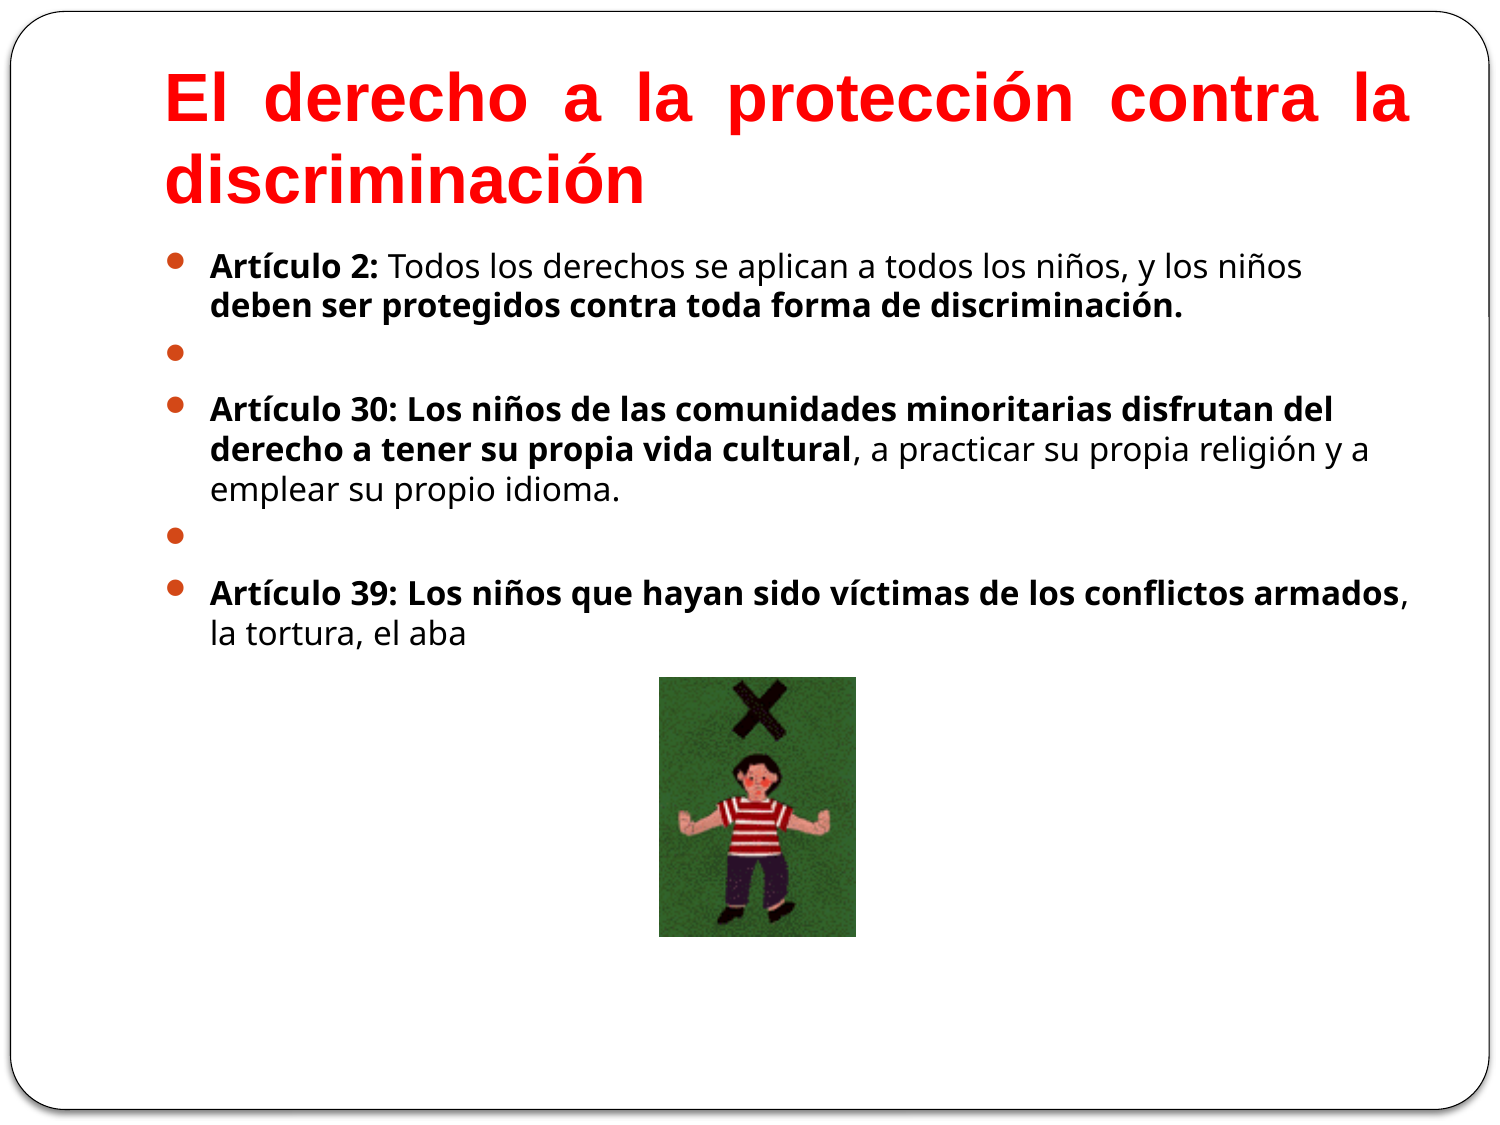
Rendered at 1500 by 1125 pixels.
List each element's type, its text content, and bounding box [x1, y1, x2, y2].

title El derecho a la protección contra la discriminación [150, 45, 1425, 233]
picture [658, 677, 856, 938]
list Artículo 2: Todos los derechos se aplican a todos los niños, y los niños deben ser protegidos contra toda forma de discriminación. Artículo 30: Los niños de las comunidades minoritarias disfrutan del derecho a tener su propia vida cultural, a practicar su propia religión y a emplear su propio idioma. Artículo 39: Los niños que hayan sido víctimas de los conflictos armados, la tortura, el aba [150, 237, 1425, 988]
